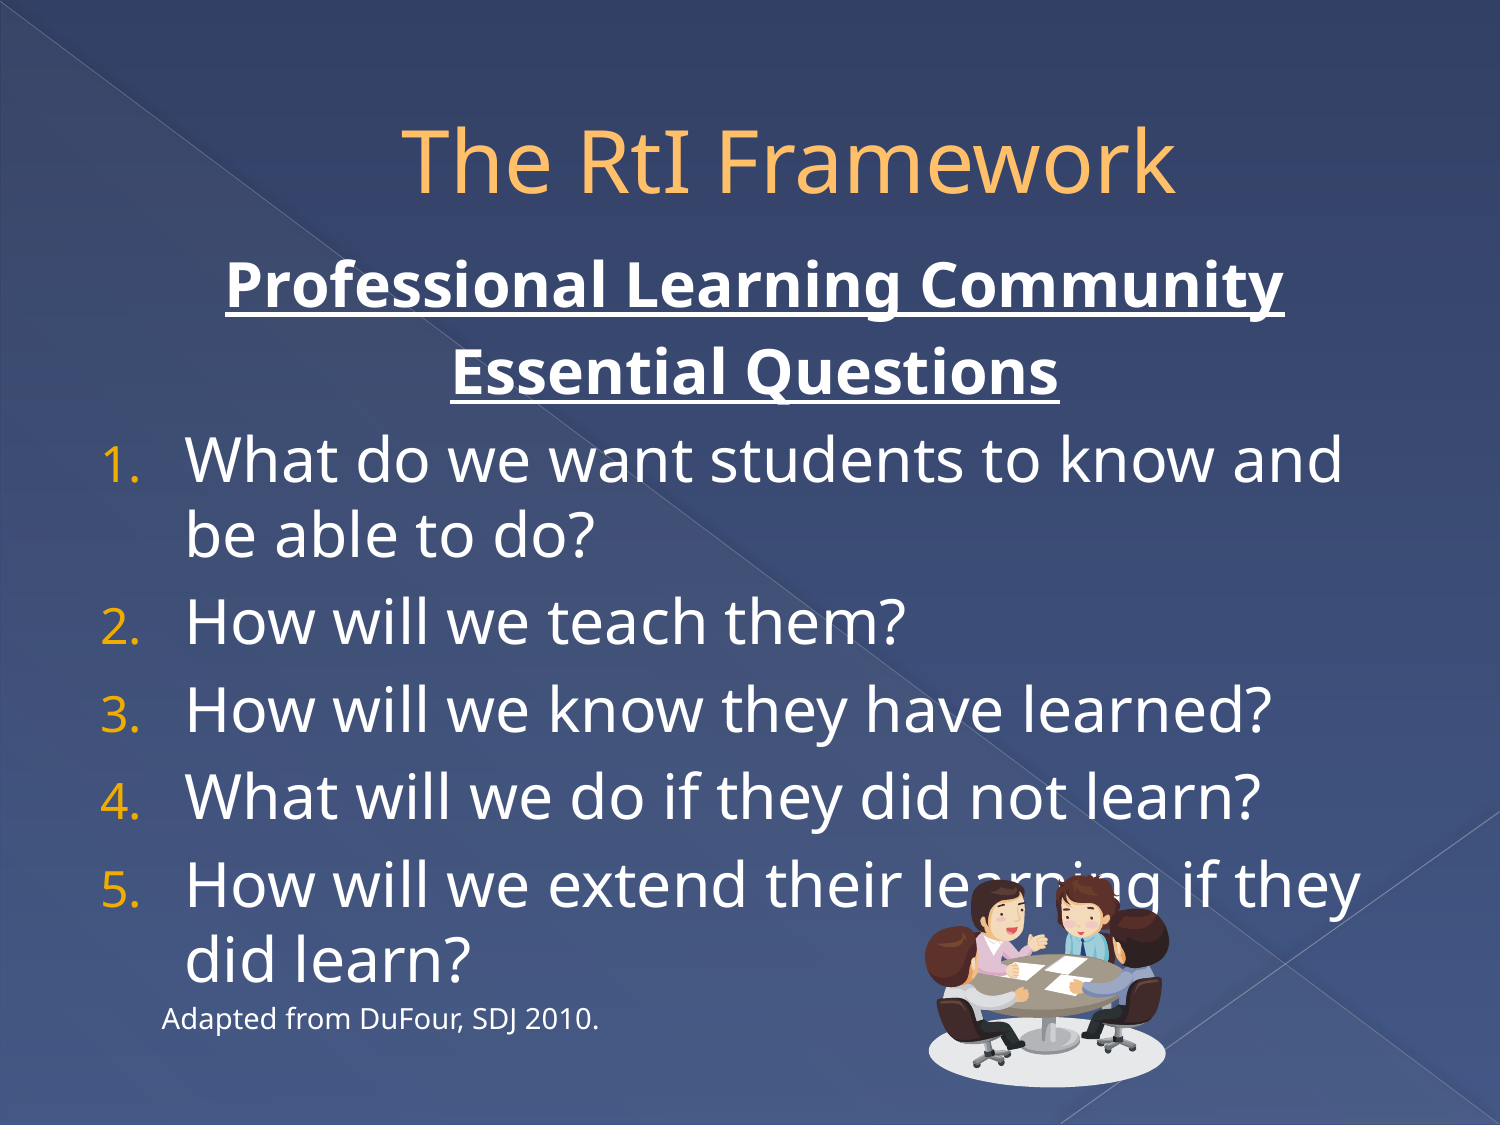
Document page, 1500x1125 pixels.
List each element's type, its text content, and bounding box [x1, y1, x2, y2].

picture [924, 874, 1170, 1088]
title The RtI Framework [75, 43, 1425, 237]
list Professional Learning Community Essential Questions What do we want students to know and be able to do? How will we teach them? How will we know they have learned? What will we do if they did not learn? How will we extend their learning if they did learn? Adapted from DuFour, SDJ 2010. [75, 237, 1425, 1059]
